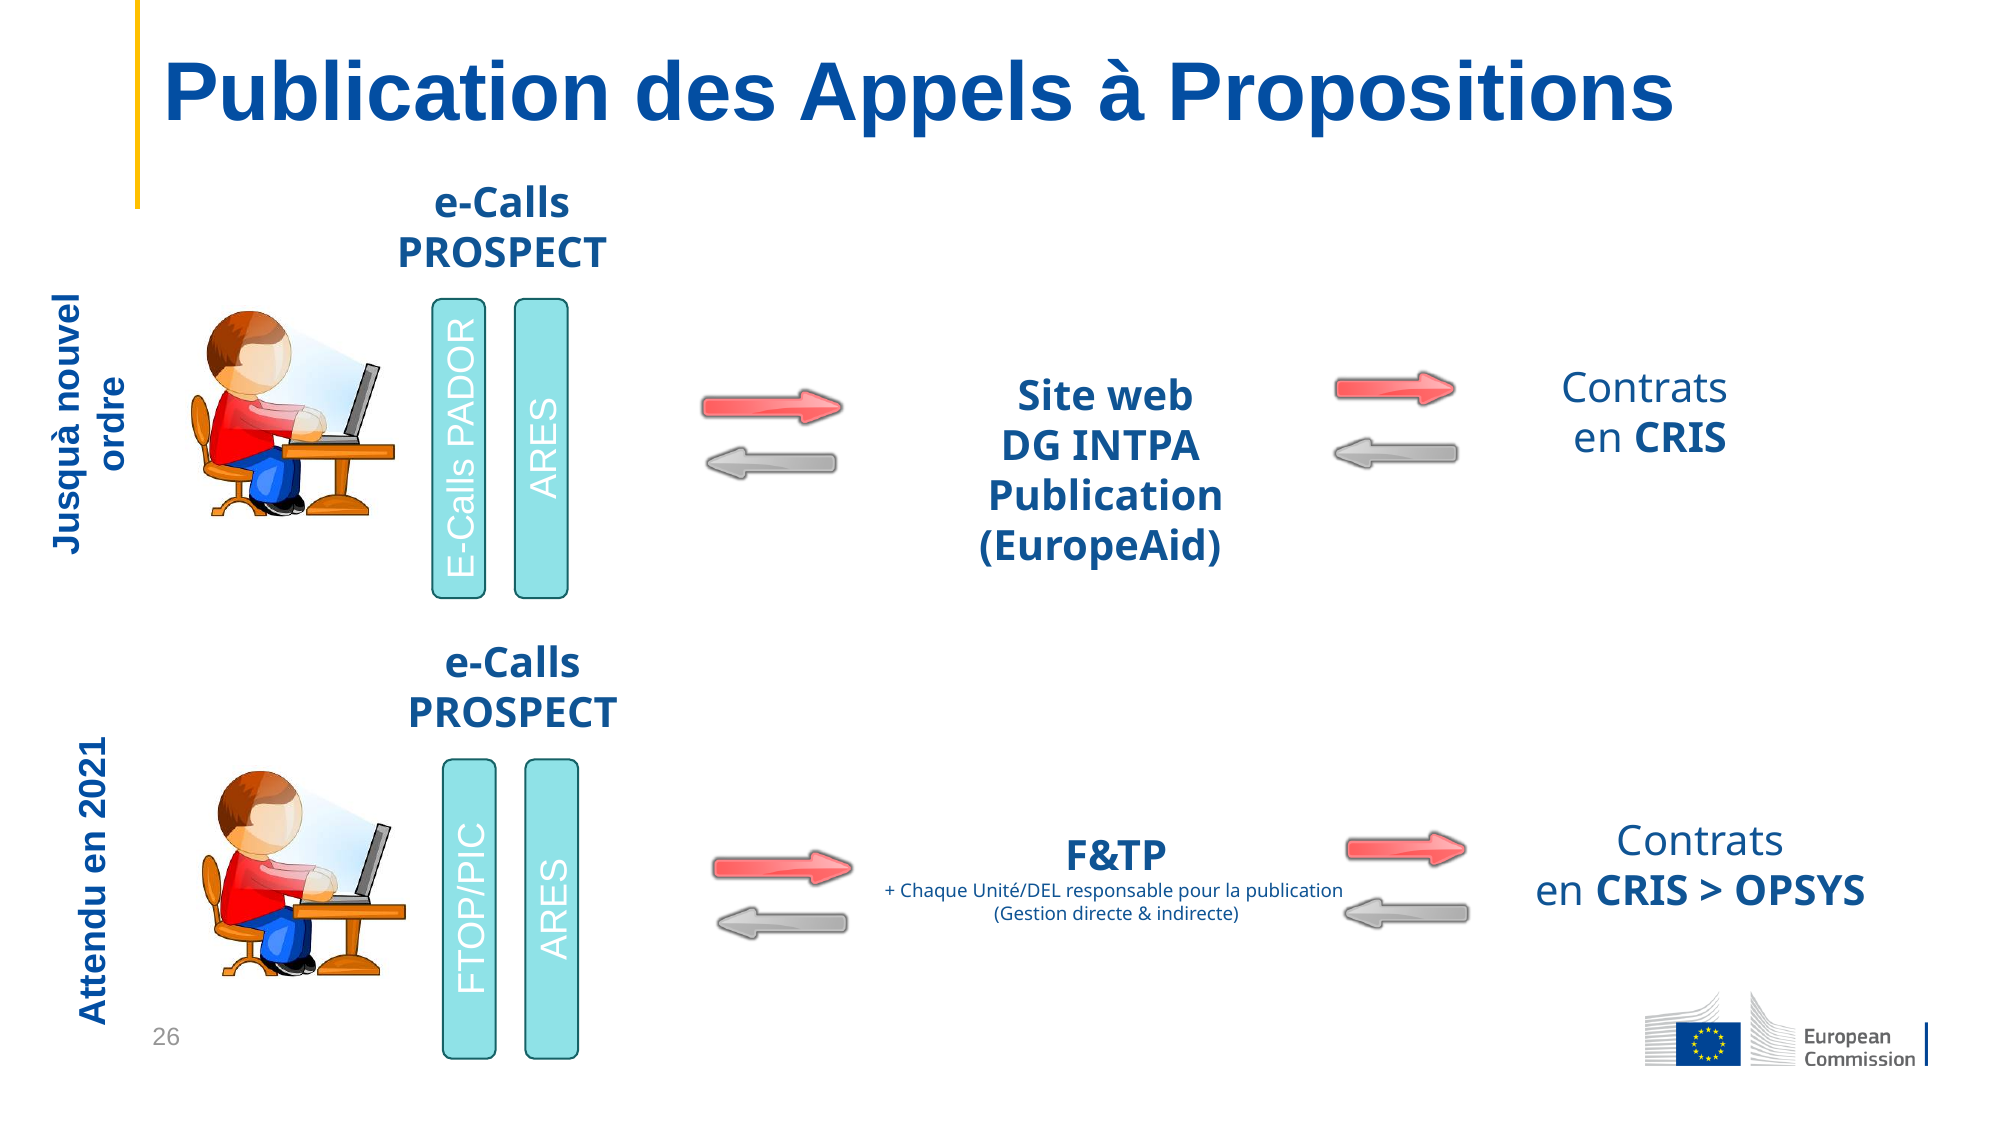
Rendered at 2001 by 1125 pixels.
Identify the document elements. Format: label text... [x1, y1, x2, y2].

text_box Site web DG INTPA Publication (EuropeAid) [964, 360, 1248, 577]
text_box F&TP + Chaque Unité/DEL responsable pour la publication (Gestion directe & indirecte) [869, 821, 1363, 932]
picture [1331, 366, 1463, 412]
picture [697, 384, 852, 431]
text_box e-Calls PROSPECT [319, 167, 685, 284]
picture [1325, 433, 1461, 474]
text_box ARES [524, 758, 580, 1005]
text_box FTOP/PIC [441, 758, 497, 1005]
picture [697, 442, 840, 485]
picture [1335, 893, 1472, 934]
text_box e-Calls PROSPECT [330, 628, 695, 744]
text_box Contrats en CRIS > OPSYS [1520, 806, 1892, 922]
text_box Attendu en 2021 [60, 649, 120, 1042]
picture [708, 845, 862, 892]
picture [185, 304, 399, 519]
picture [196, 765, 410, 979]
picture [1342, 826, 1474, 873]
text_box Contrats en CRIS [1546, 353, 1755, 469]
picture [1645, 991, 1928, 1066]
picture [708, 902, 851, 945]
title Publication des Appels à Propositions [148, 110, 2000, 239]
text_box Jusquà nouvel ordre [34, 228, 139, 620]
slide_number 26 [137, 1005, 588, 1066]
text_box E-Calls PADOR [431, 297, 487, 600]
text_box ARES [513, 297, 569, 600]
